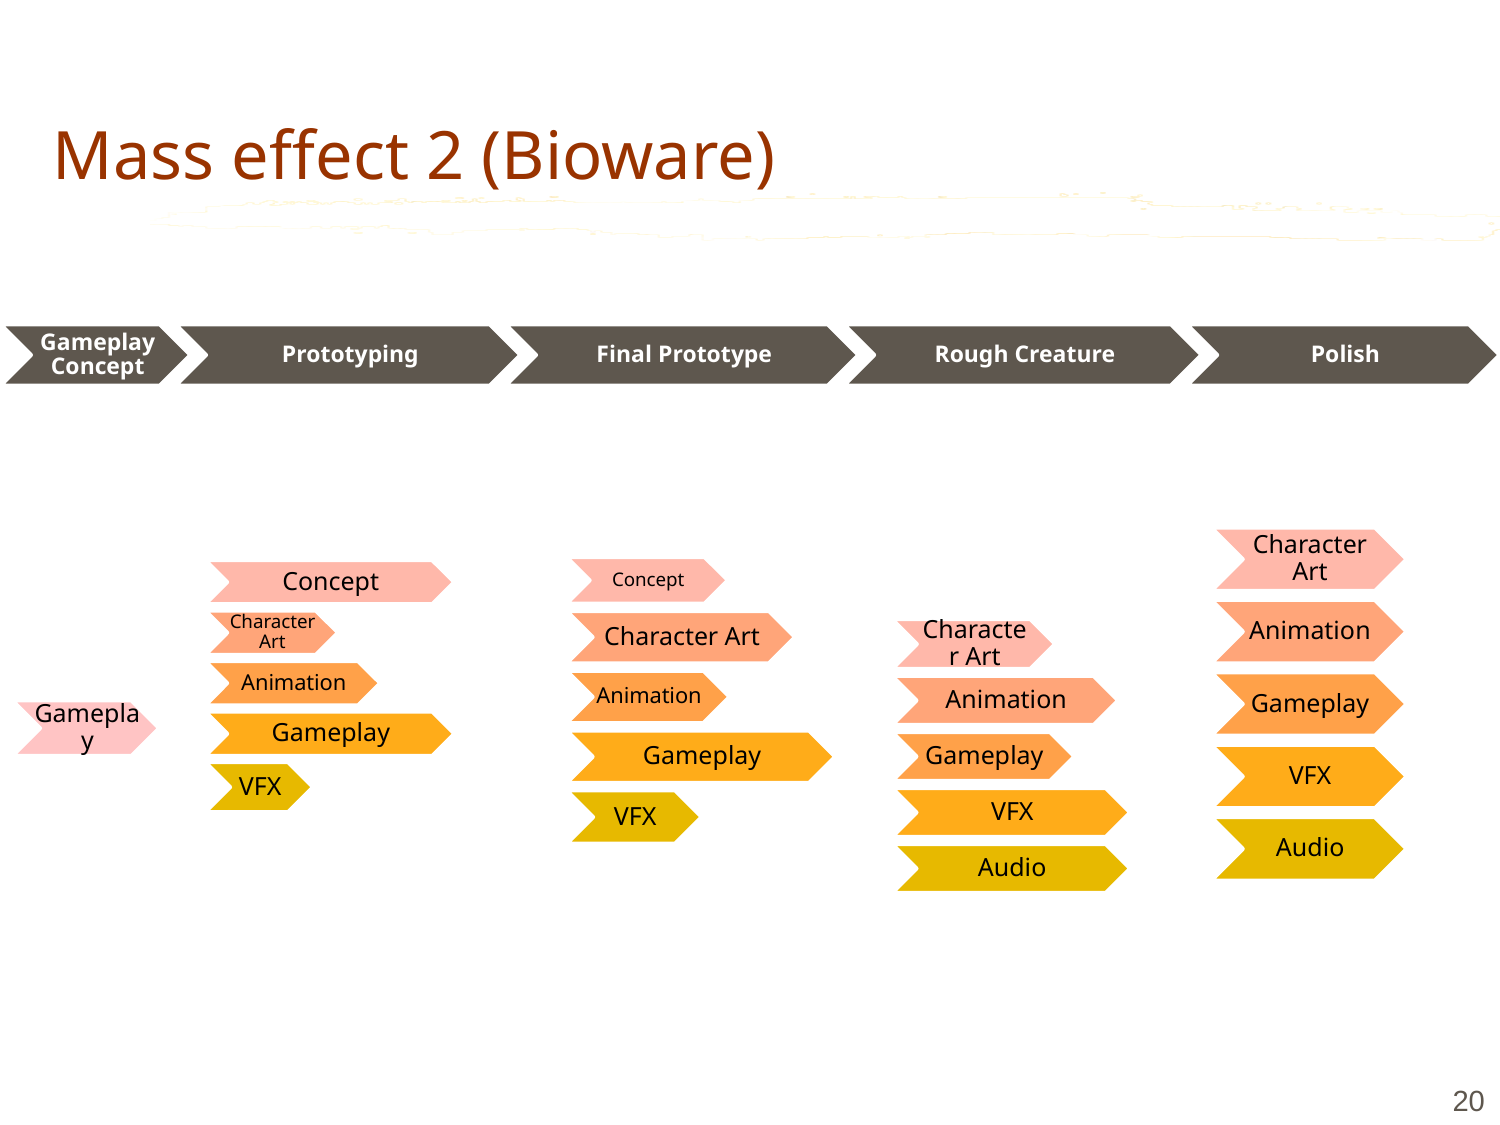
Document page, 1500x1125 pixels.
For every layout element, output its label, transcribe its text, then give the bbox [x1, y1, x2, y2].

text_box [891, 558, 1131, 954]
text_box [11, 700, 160, 757]
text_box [1188, 527, 1429, 882]
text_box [566, 502, 836, 898]
slide_number 20 [1187, 1049, 1500, 1125]
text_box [204, 479, 455, 893]
title Mass effect 2 (Bioware) [37, 12, 1434, 201]
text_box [0, 239, 1500, 471]
